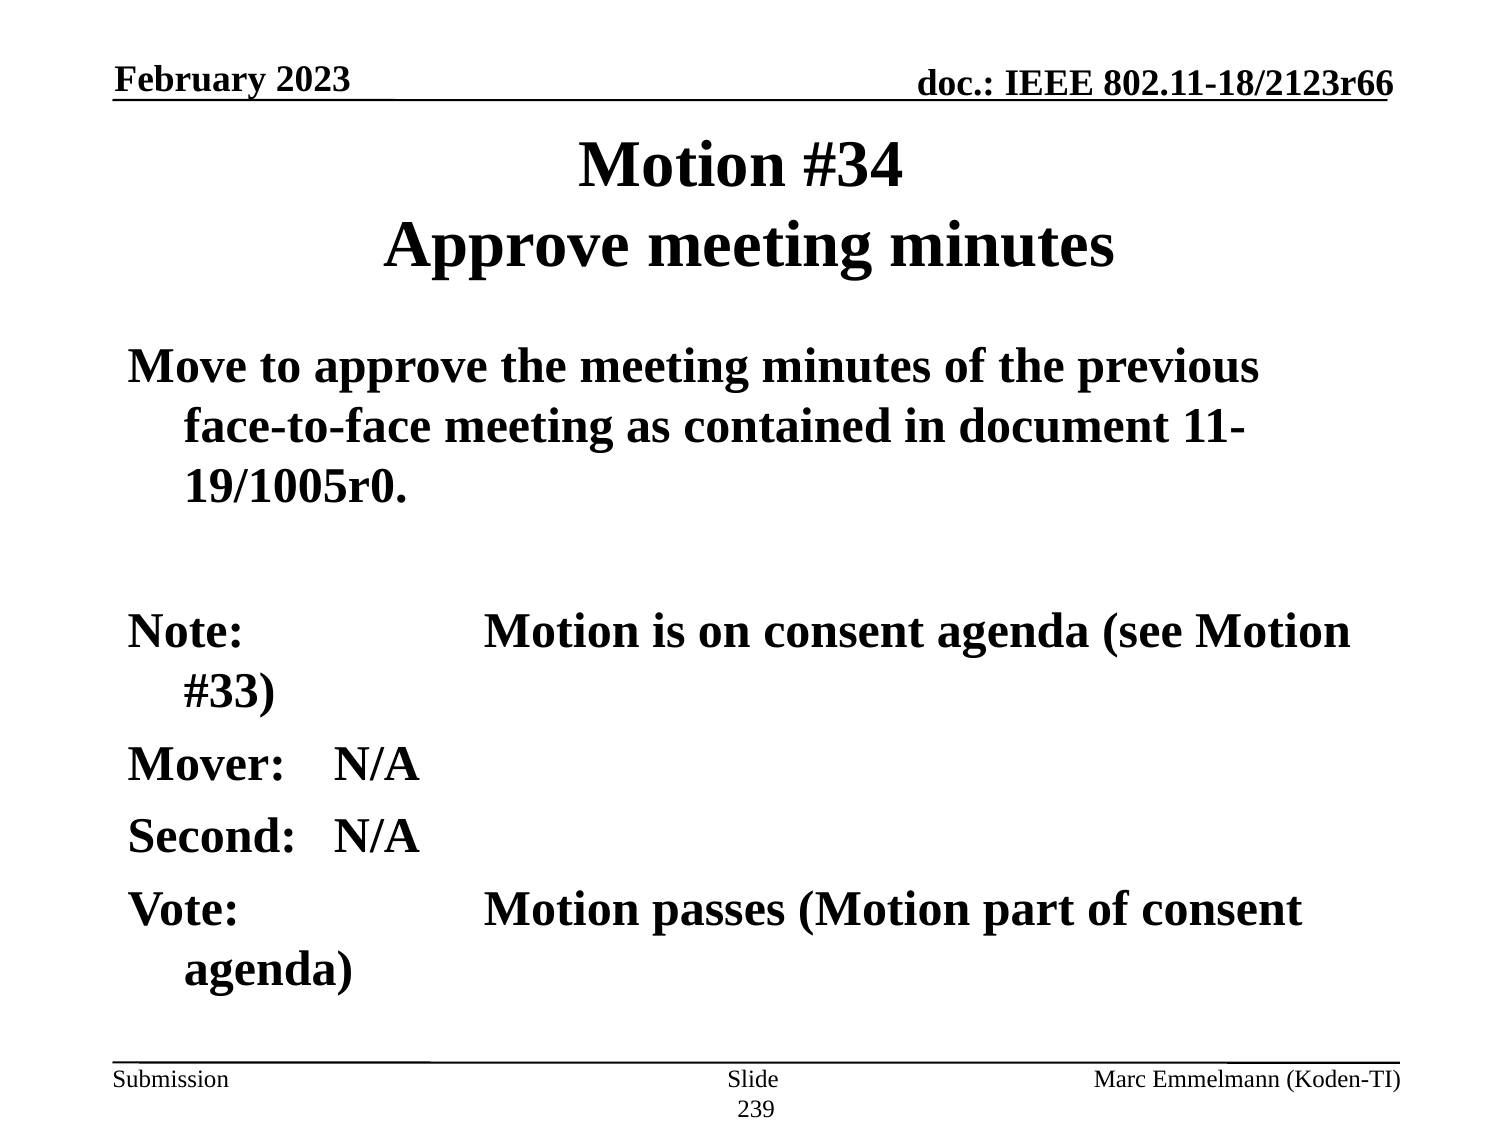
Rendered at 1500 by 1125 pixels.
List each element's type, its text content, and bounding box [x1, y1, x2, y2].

slide_number Slide 239 [712, 1061, 800, 1123]
list Move to approve the meeting minutes of the previous face-to-face meeting as contained in document 11-19/1005r0. Note: Motion is on consent agenda (see Motion #33) Mover: N/A Second: N/A Vote: Motion passes (Motion part of consent agenda) [112, 324, 1388, 1000]
title Motion #34 Approve meeting minutes [112, 112, 1388, 288]
footer Marc Emmelmann (Koden-TI) [878, 1061, 1402, 1093]
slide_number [114, 54, 423, 100]
